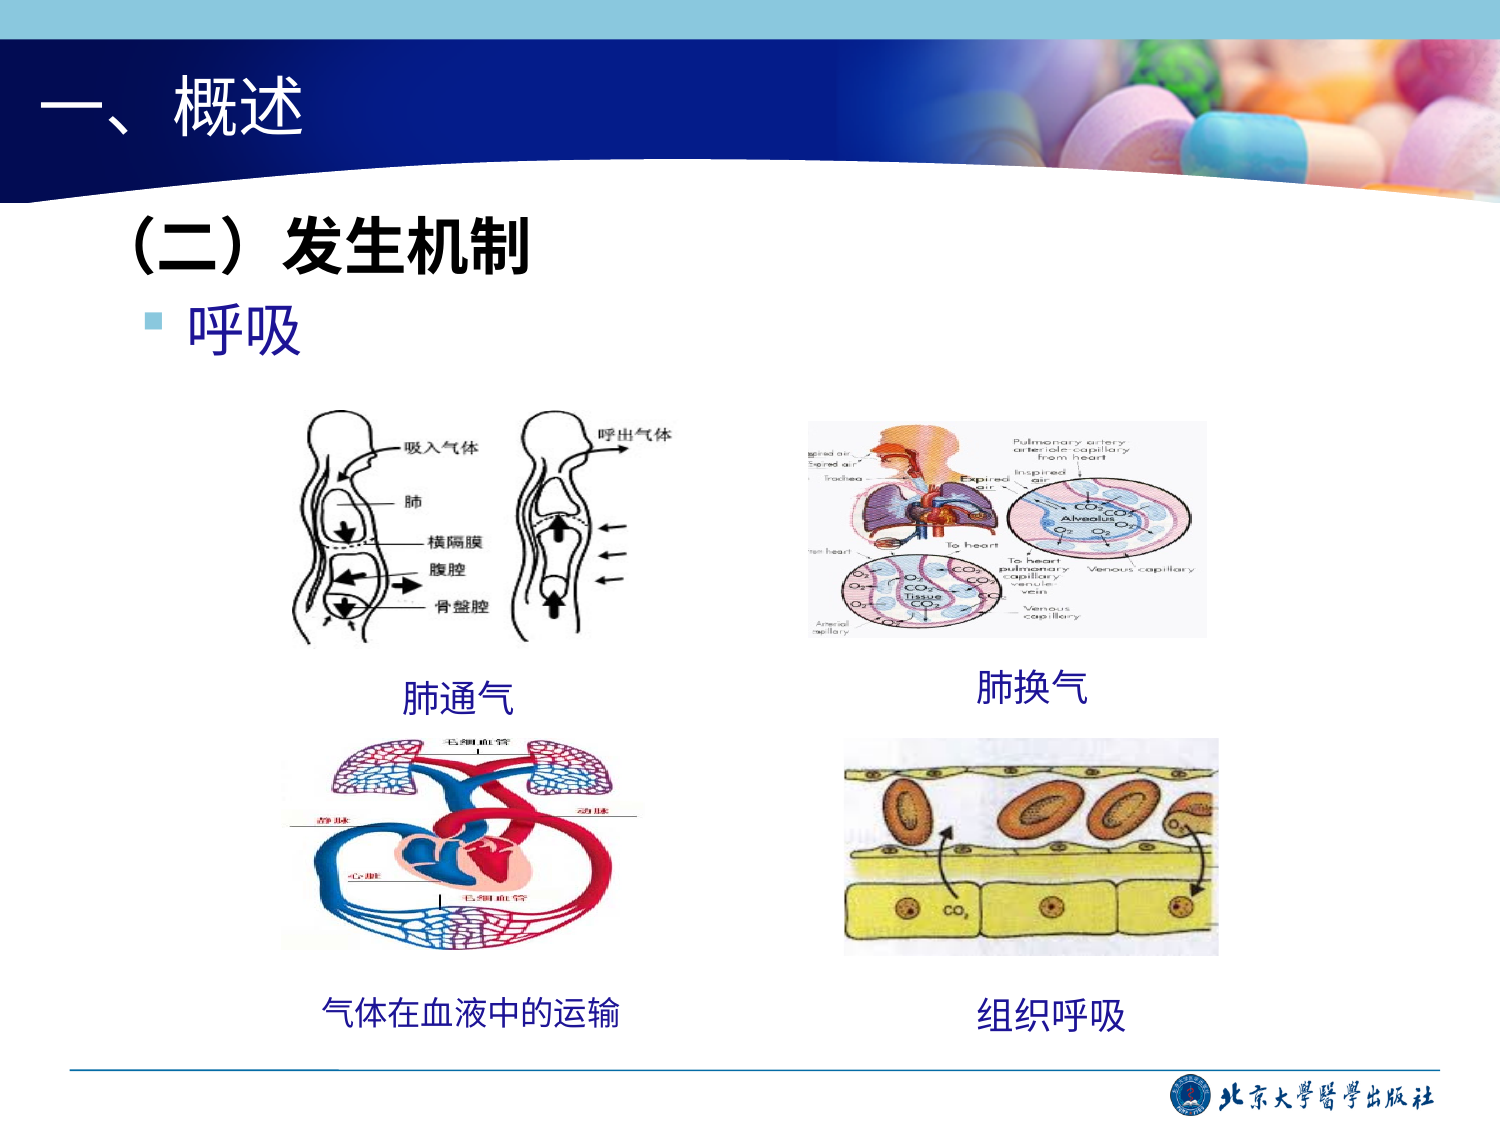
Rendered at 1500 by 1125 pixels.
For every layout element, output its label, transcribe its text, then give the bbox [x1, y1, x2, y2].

picture [1170, 1074, 1436, 1118]
picture [808, 421, 1208, 638]
title 一、概述 [23, 58, 1349, 152]
text_box 组织呼吸 [961, 984, 1142, 1045]
picture [843, 737, 1219, 956]
text_box 肺通气 [387, 667, 530, 728]
picture [292, 409, 680, 649]
picture [0, 40, 1500, 203]
list （二）发生机制 呼吸 [49, 198, 1463, 1026]
text_box 肺换气 [961, 656, 1104, 716]
text_box 气体在血液中的运输 [306, 984, 636, 1039]
picture [280, 737, 645, 950]
